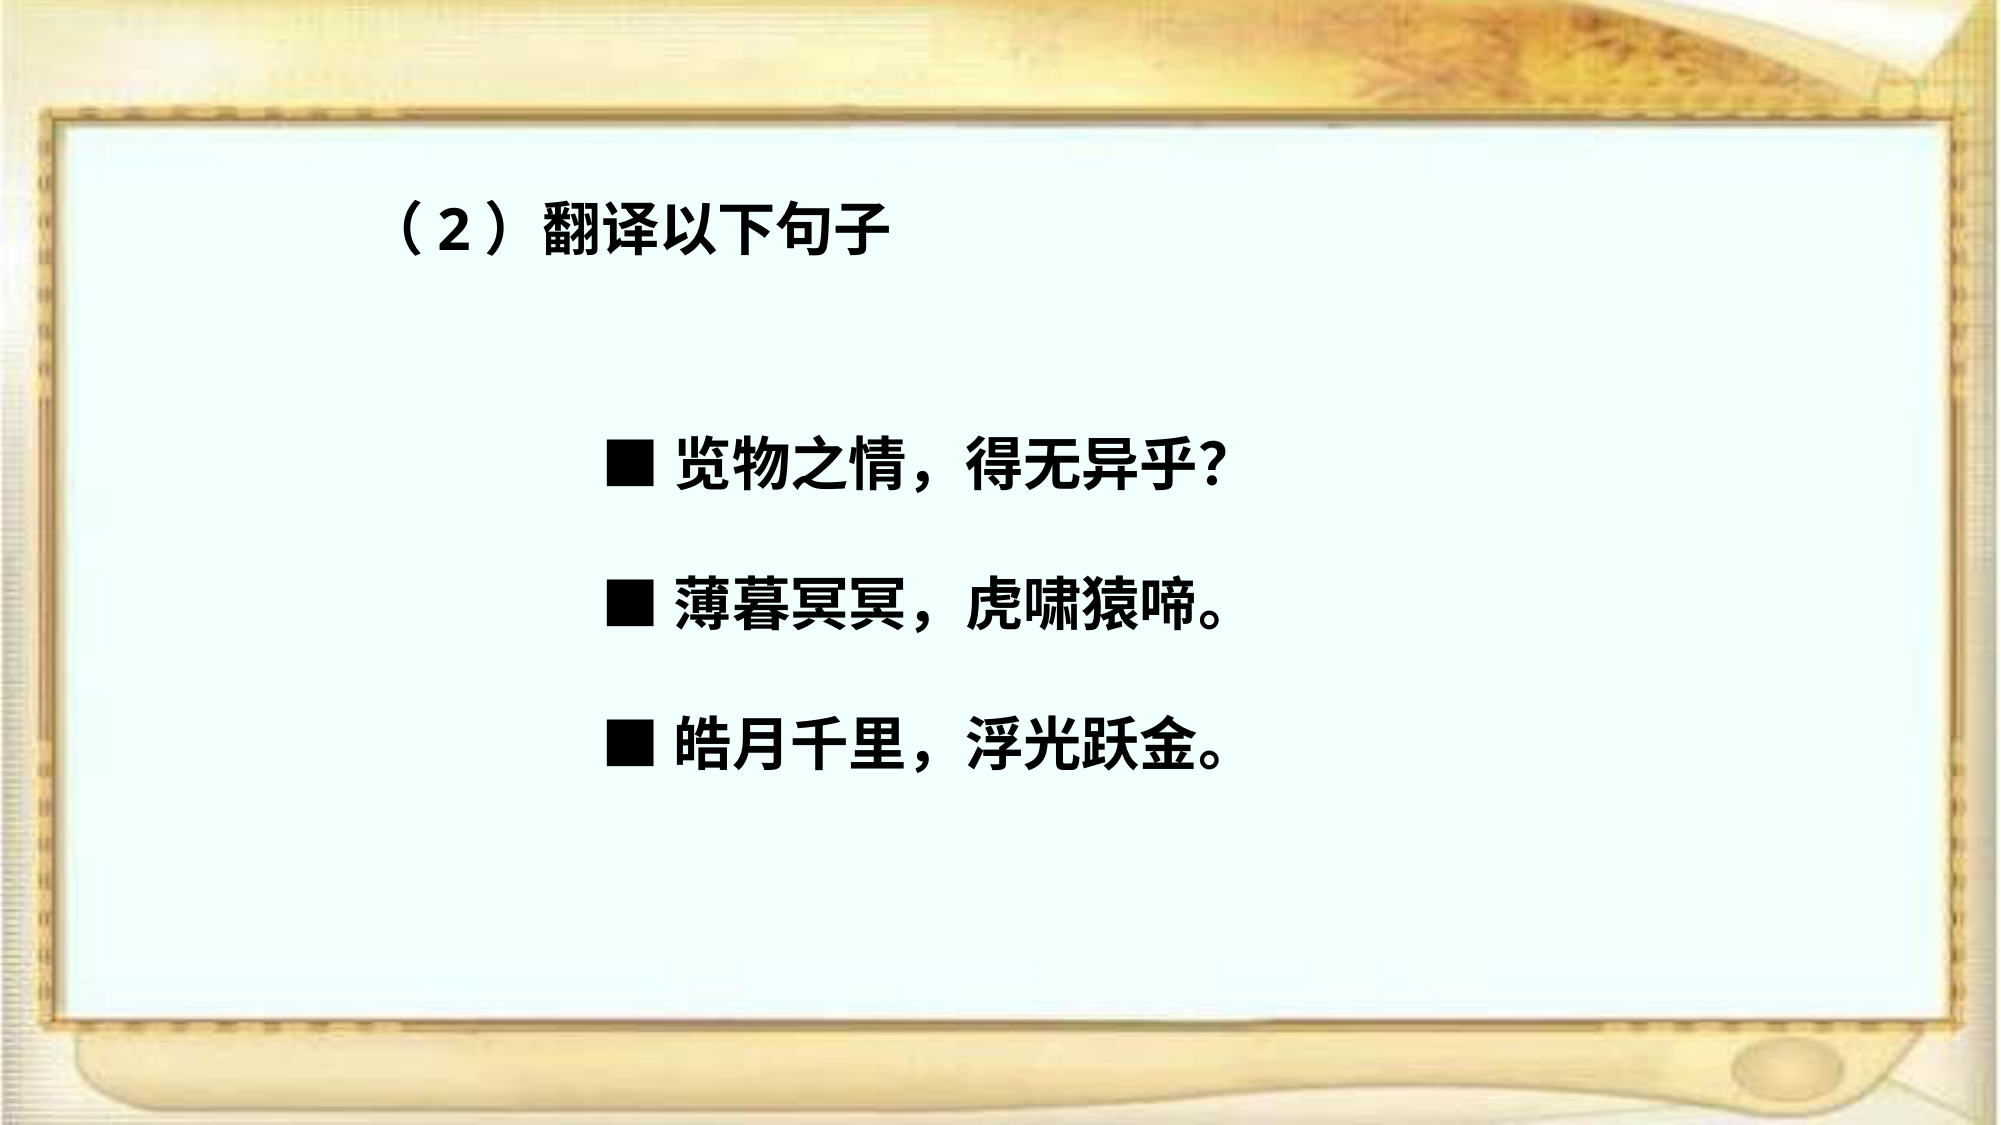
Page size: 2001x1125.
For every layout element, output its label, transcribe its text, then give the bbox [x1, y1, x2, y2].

text_box （2）翻译以下句子 [350, 184, 924, 270]
picture [0, 0, 2001, 1125]
text_box ■览物之情，得无异乎？ ■薄暮冥冥，虎啸猿啼。 ■皓月千里，浮光跃金。 [586, 349, 1626, 785]
